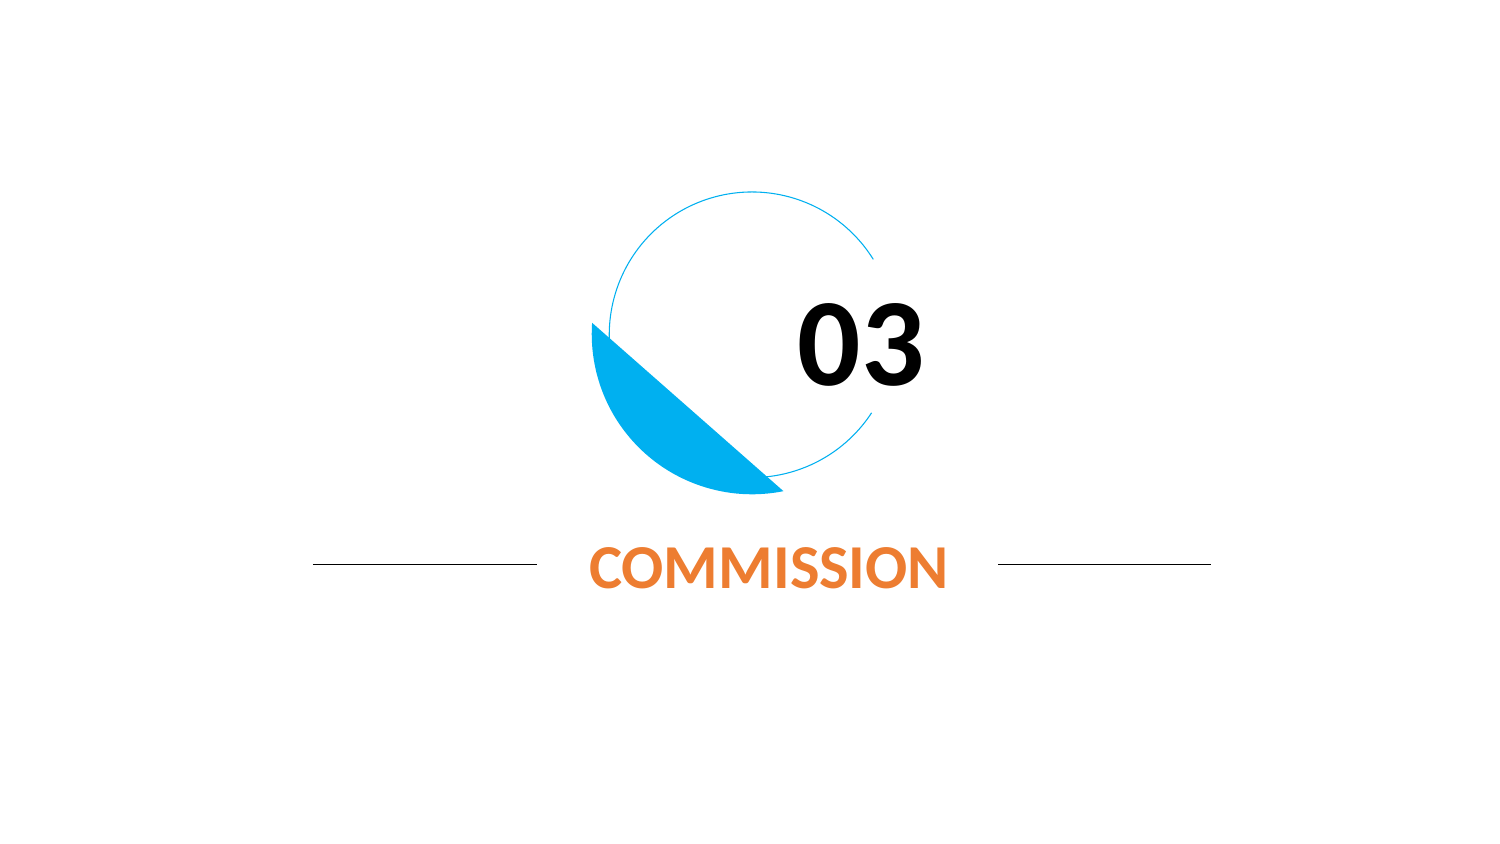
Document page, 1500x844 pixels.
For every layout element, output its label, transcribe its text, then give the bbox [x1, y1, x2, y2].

text_box COMMISSION [520, 518, 1019, 609]
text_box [591, 173, 941, 495]
